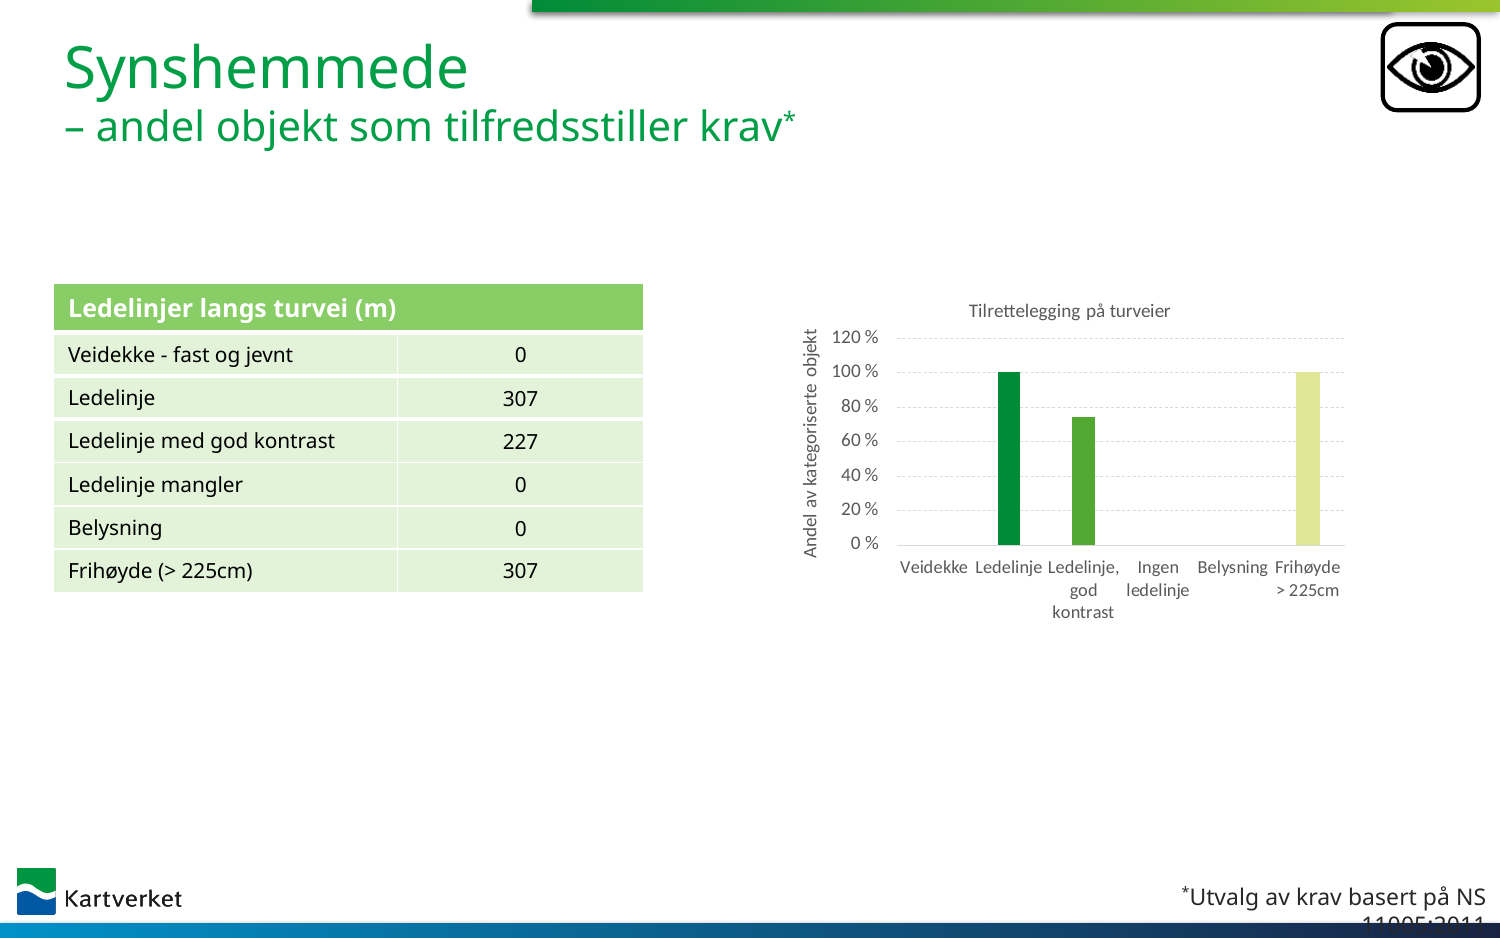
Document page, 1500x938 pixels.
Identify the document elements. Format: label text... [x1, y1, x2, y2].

picture [791, 291, 1348, 630]
table_cell Ledelinje mangler [54, 463, 397, 505]
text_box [1382, 24, 1480, 111]
table_cell 0 [398, 335, 643, 374]
table_cell 0 [398, 463, 643, 505]
table_cell 0 [398, 507, 643, 548]
table_cell Ledelinje med god kontrast [54, 421, 397, 462]
table_cell 307 [398, 550, 643, 592]
table_header Ledelinjer langs turvei (m) [54, 284, 643, 330]
table_cell Frihøyde (> 225cm) [54, 550, 397, 592]
table_cell 307 [398, 378, 643, 417]
text_box Synshemmede – andel objekt som tilfredsstiller krav* [49, 24, 1431, 158]
table_cell Belysning [54, 507, 397, 548]
table_cell Veidekke - fast og jevnt [54, 335, 397, 374]
text_box *Utvalg av krav basert på NS 11005:2011 [1068, 873, 1500, 938]
table_cell Ledelinje [54, 378, 397, 417]
table_cell 227 [398, 421, 643, 462]
